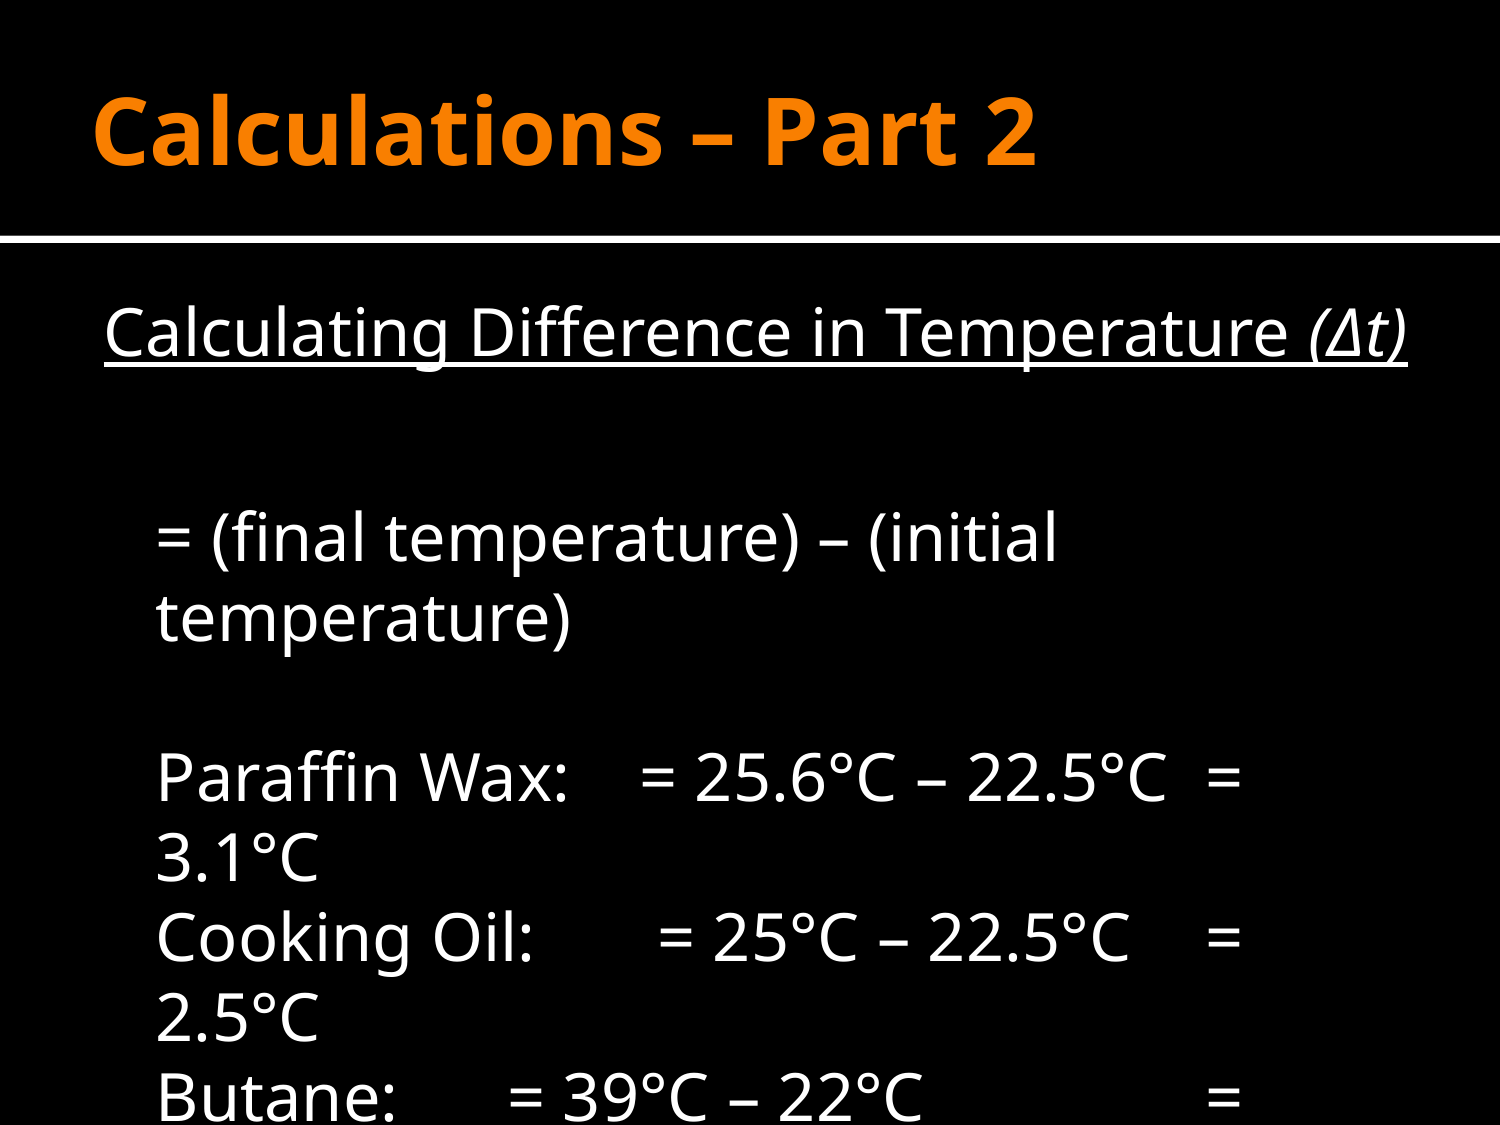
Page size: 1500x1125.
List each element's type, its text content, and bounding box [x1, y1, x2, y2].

list Calculating Difference in Temperature (Δt) = (final temperature) – (initial temperature) Paraffin Wax: = 25.6°C – 22.5°C = 3.1°C Cooking Oil: = 25°C – 22.5°C = 2.5°C Butane: = 39°C – 22°C = 17.0°C [74, 274, 1426, 1035]
title Calculations – Part 2 [75, 25, 1425, 231]
